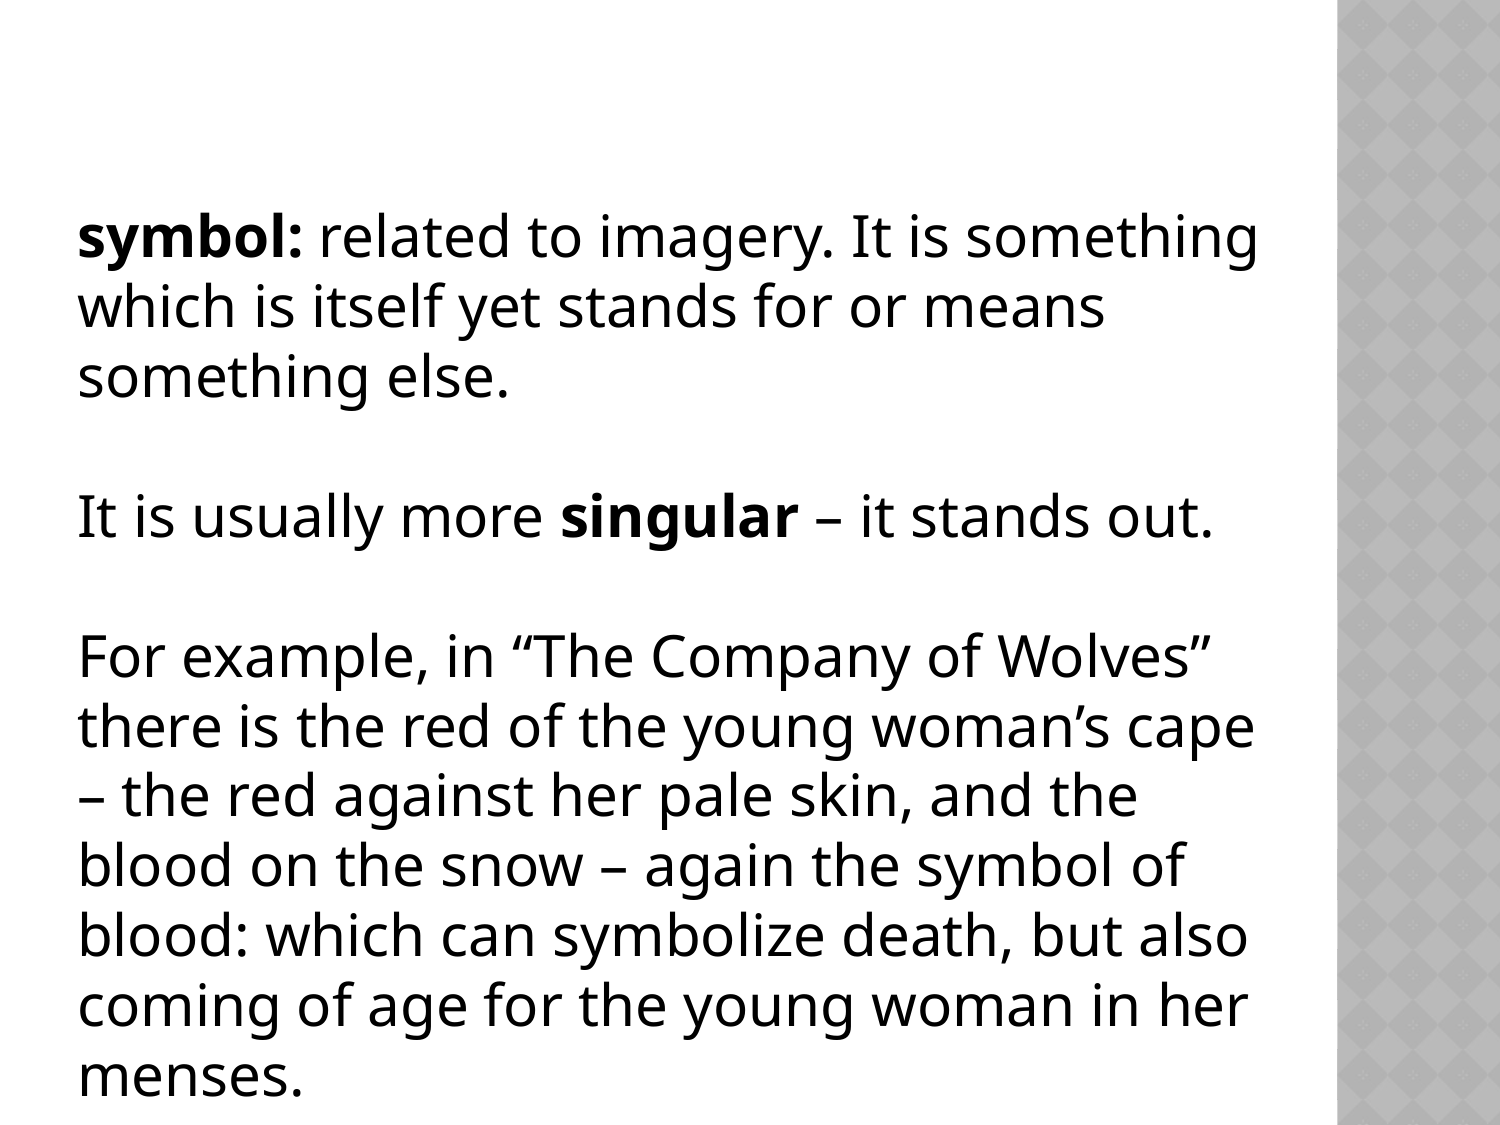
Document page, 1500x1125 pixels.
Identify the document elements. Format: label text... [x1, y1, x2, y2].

text_box symbol: related to imagery. It is something which is itself yet stands for or means something else. It is usually more singular – it stands out. For example, in “The Company of Wolves” there is the red of the young woman’s cape – the red against her pale skin, and the blood on the snow – again the symbol of blood: which can symbolize death, but also coming of age for the young woman in her menses. [62, 191, 1313, 1116]
